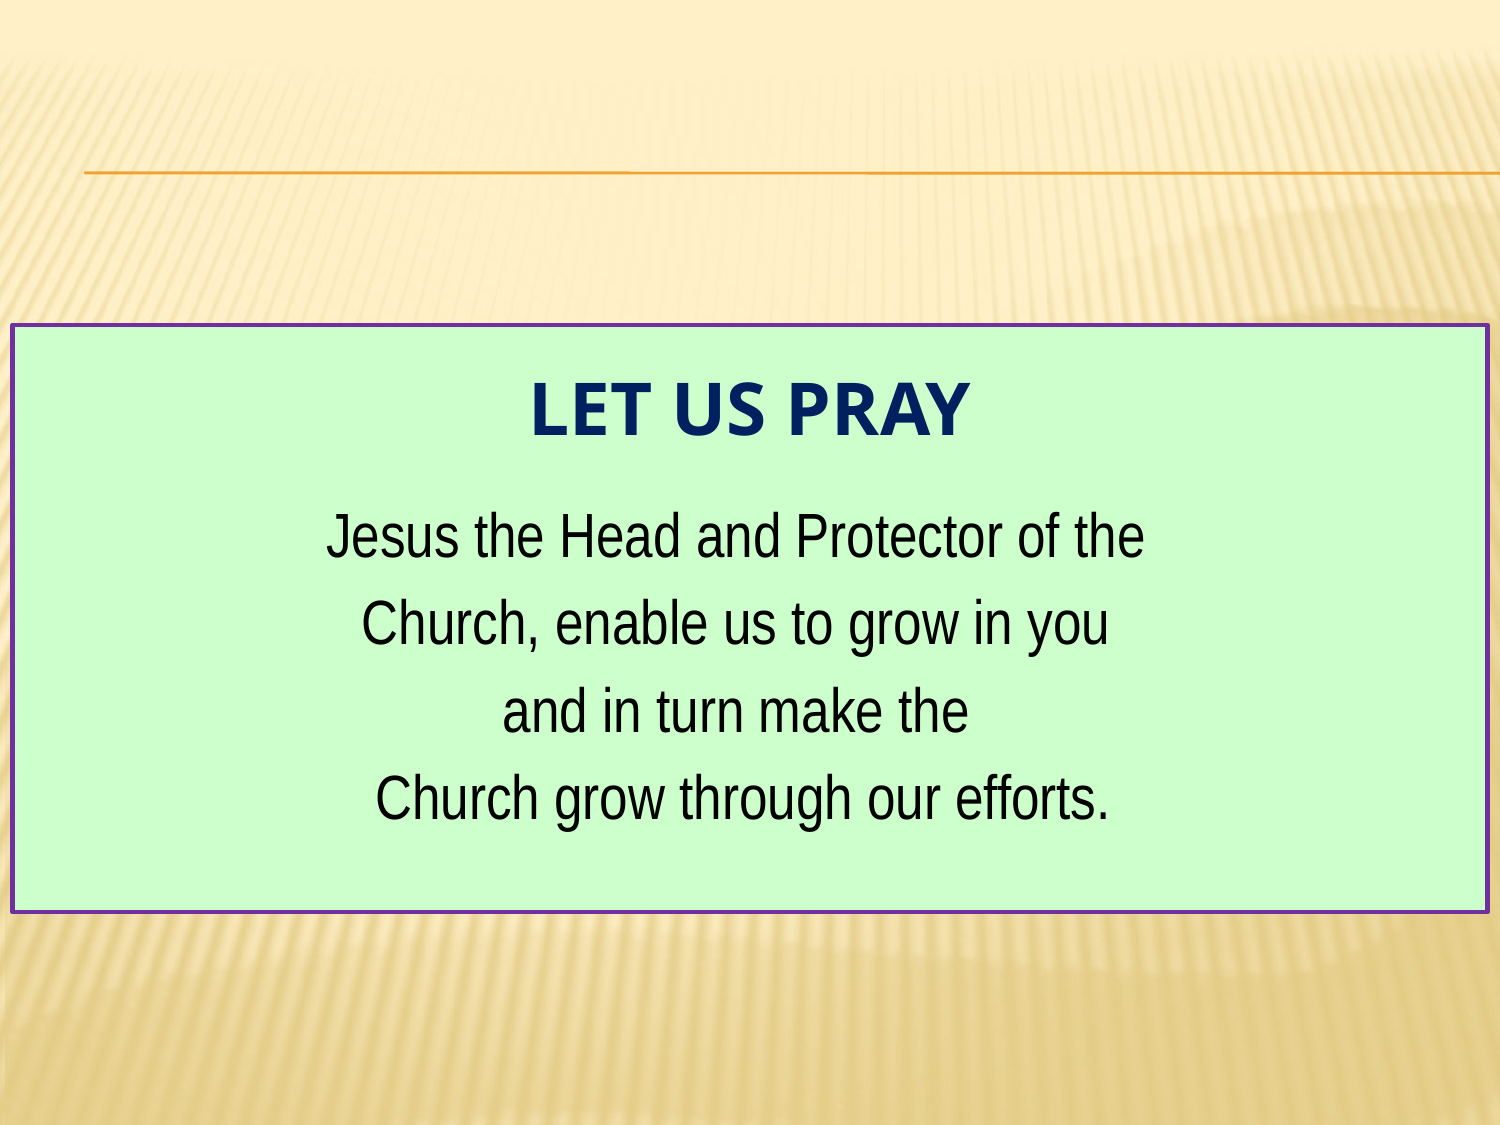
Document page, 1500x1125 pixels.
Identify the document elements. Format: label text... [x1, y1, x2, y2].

title Let us Pray [0, 337, 1500, 475]
text_box [10, 323, 1490, 337]
list Jesus the Head and Protector of the Church, enable us to grow in you and in turn make the Church grow through our efforts. [12, 487, 1475, 675]
text_box [10, 475, 1490, 914]
